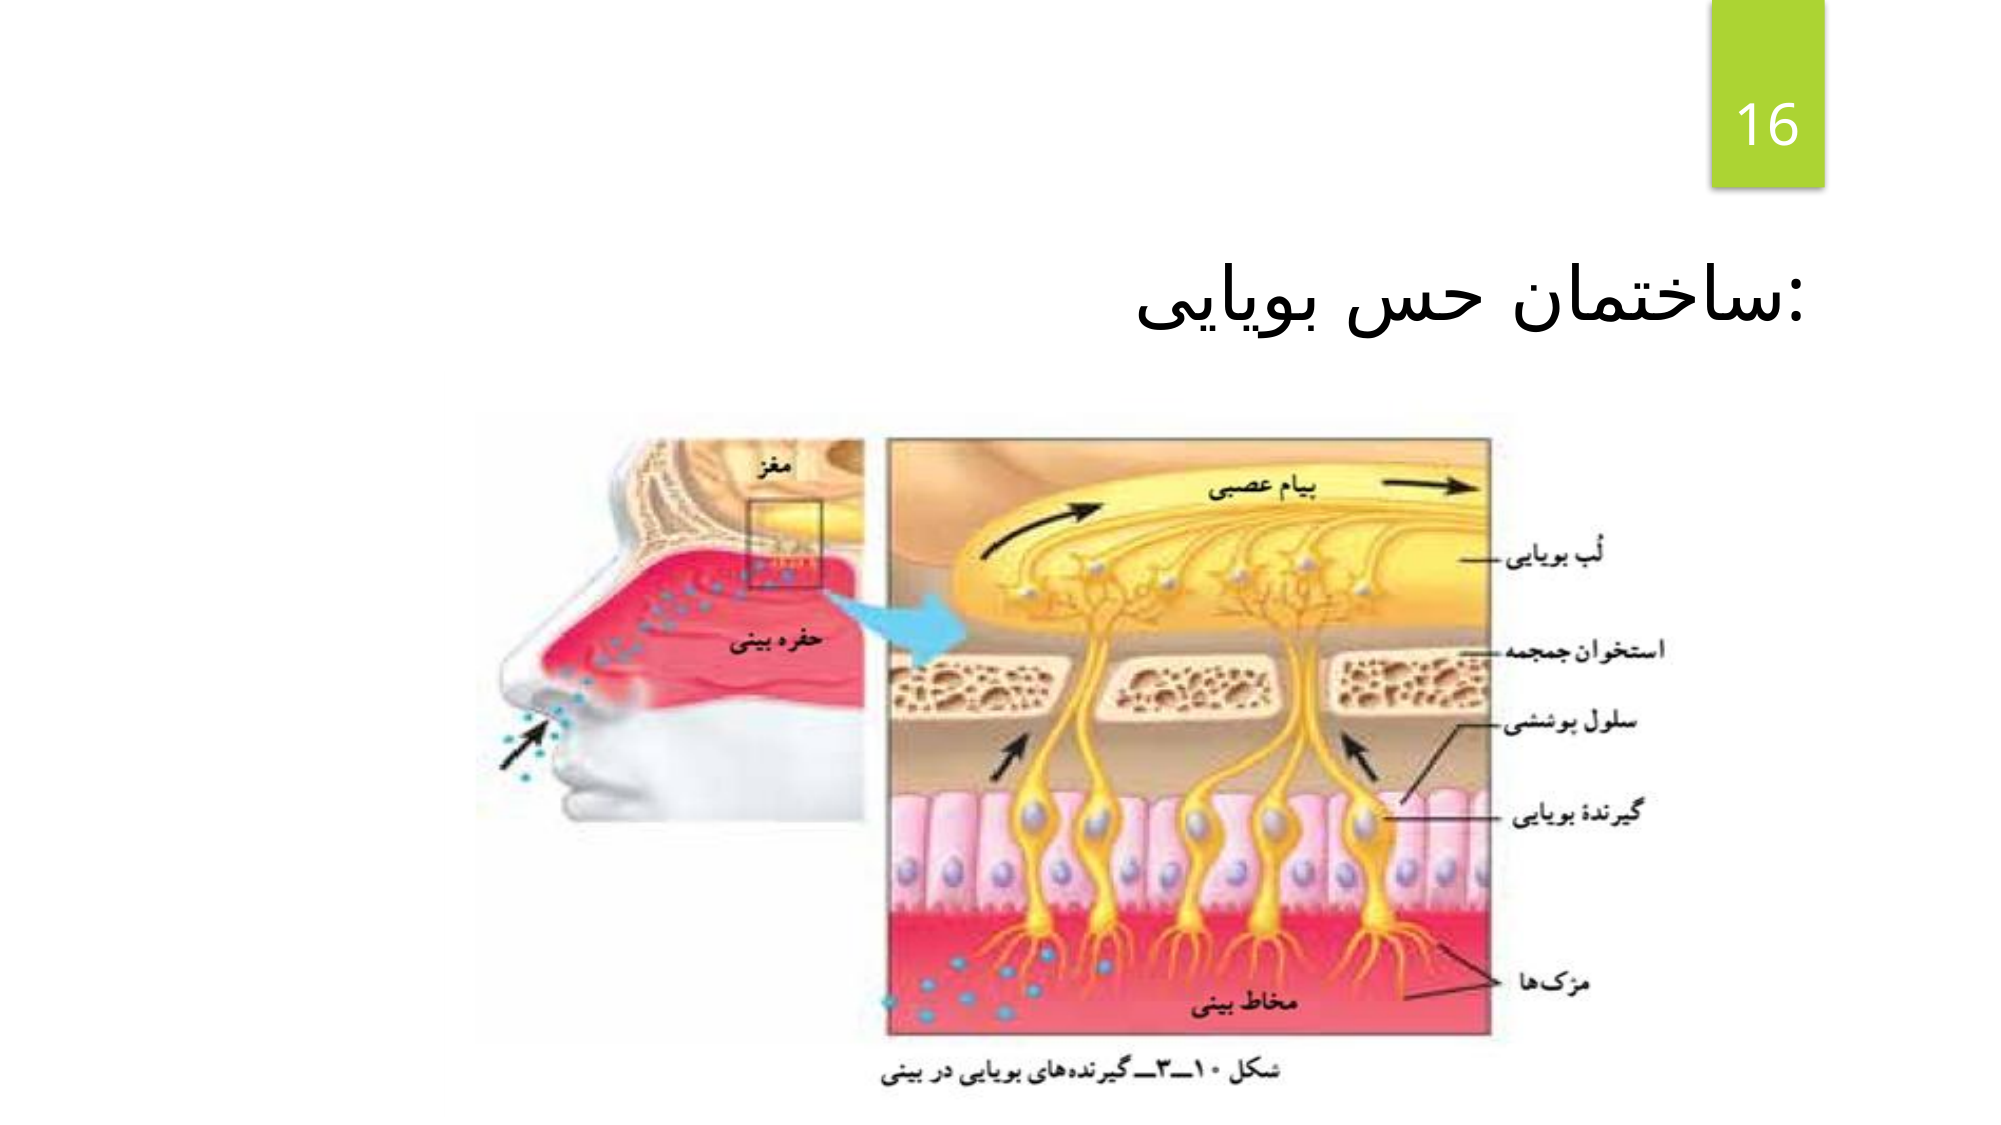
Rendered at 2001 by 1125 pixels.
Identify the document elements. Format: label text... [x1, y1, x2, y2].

picture [443, 371, 1723, 1117]
text_box ساختمان حس بویایی: [297, 237, 1821, 1125]
slide_number 16 [1698, 48, 1836, 175]
